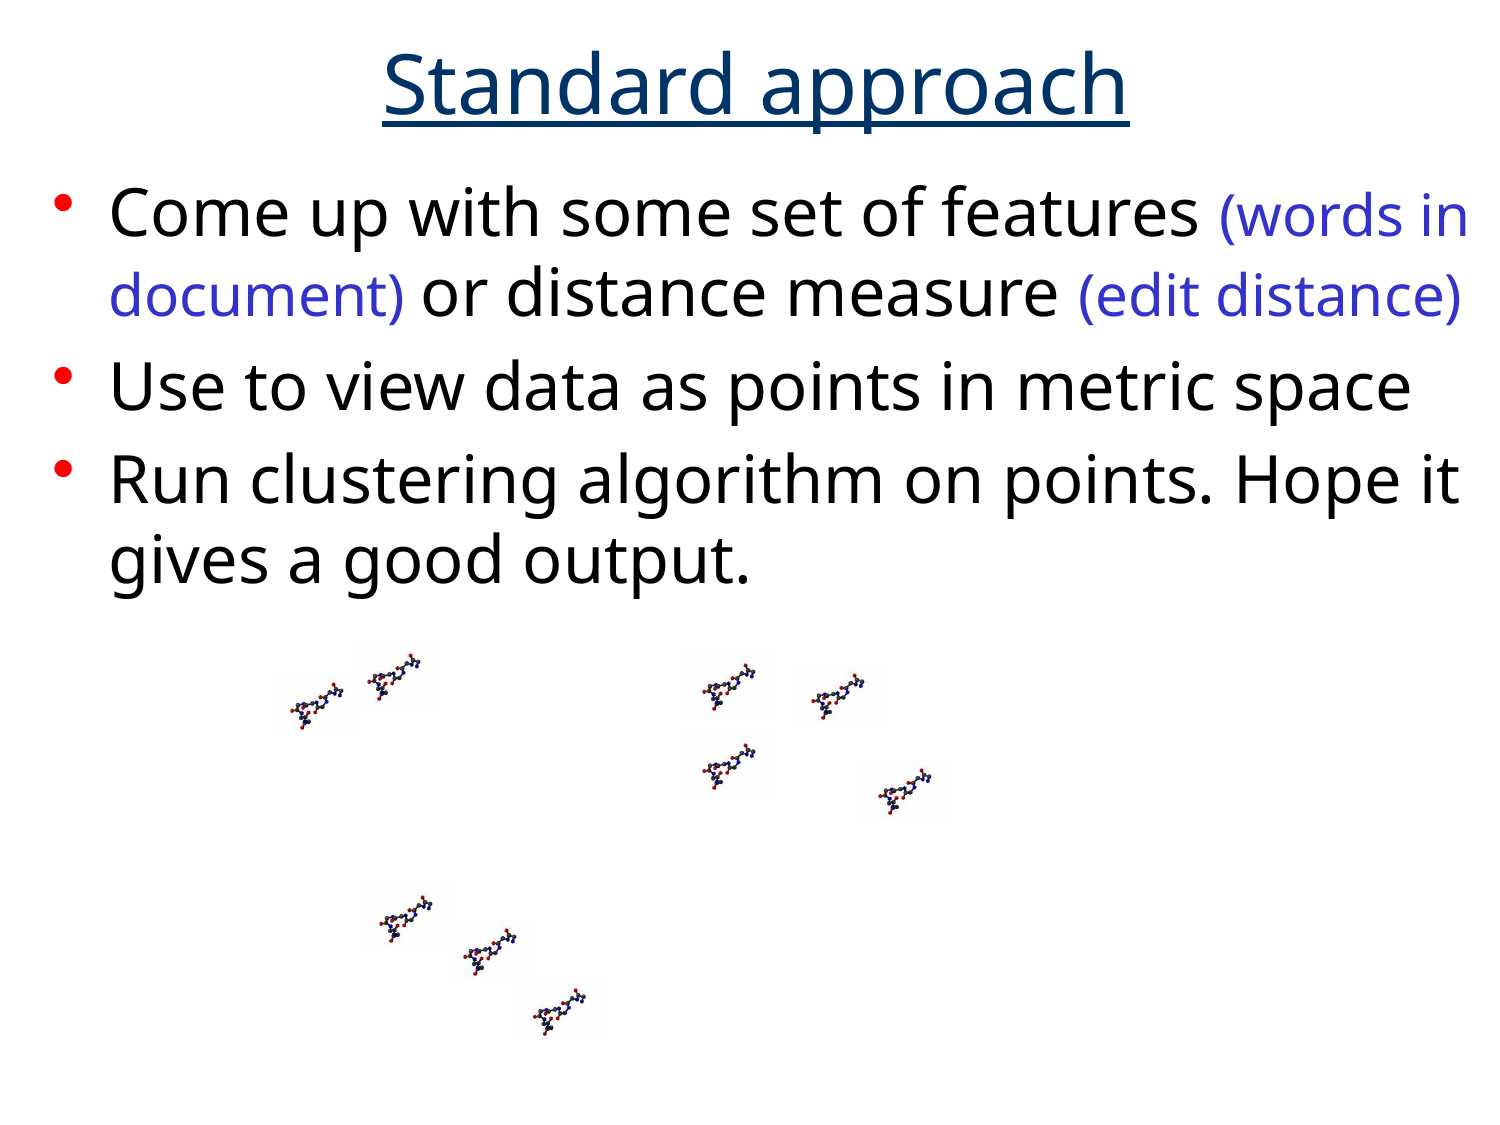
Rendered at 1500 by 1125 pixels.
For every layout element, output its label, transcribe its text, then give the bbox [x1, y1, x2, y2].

text_box Standard approach [49, 12, 1463, 150]
list Come up with some set of features (words in document) or distance measure (edit distance) Use to view data as points in metric space Run clustering algorithm on points. Hope it gives a good output. [37, 162, 1500, 701]
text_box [274, 645, 948, 1040]
